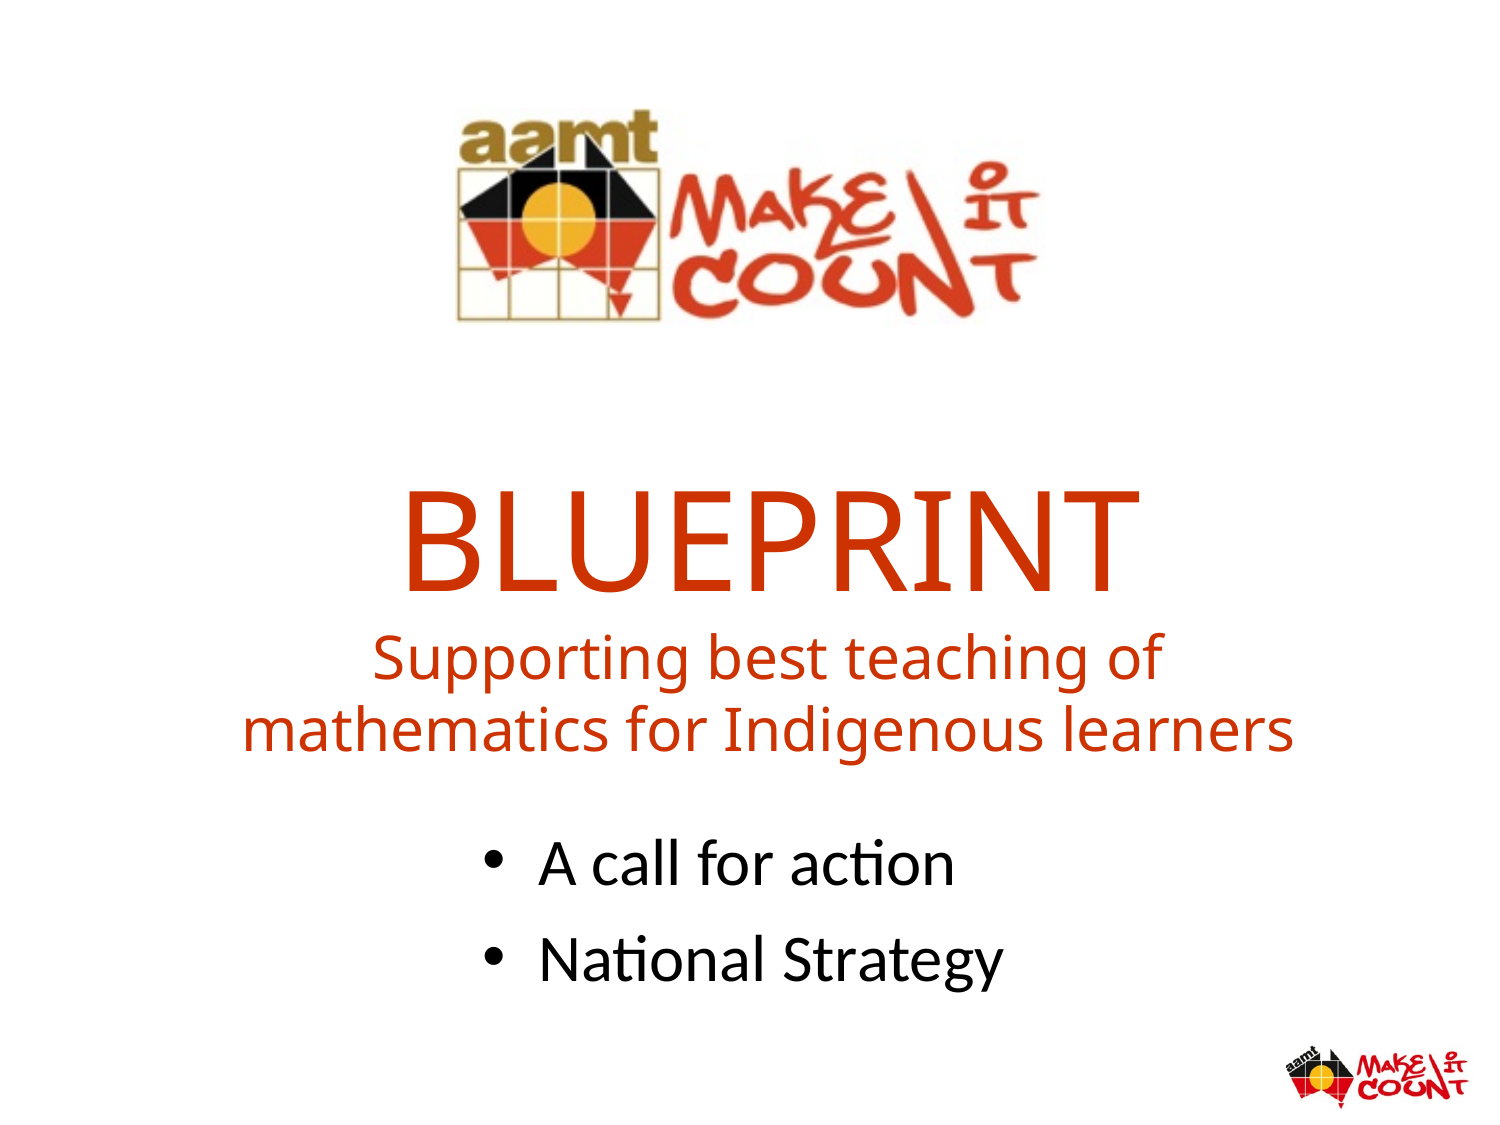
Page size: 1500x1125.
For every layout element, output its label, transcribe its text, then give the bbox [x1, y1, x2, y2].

picture [1278, 1043, 1475, 1111]
picture [453, 108, 1047, 326]
title BLUEPRINT Supporting best teaching of mathematics for Indigenous learners [195, 344, 1343, 871]
text_box A call for action National Strategy [482, 818, 1006, 996]
